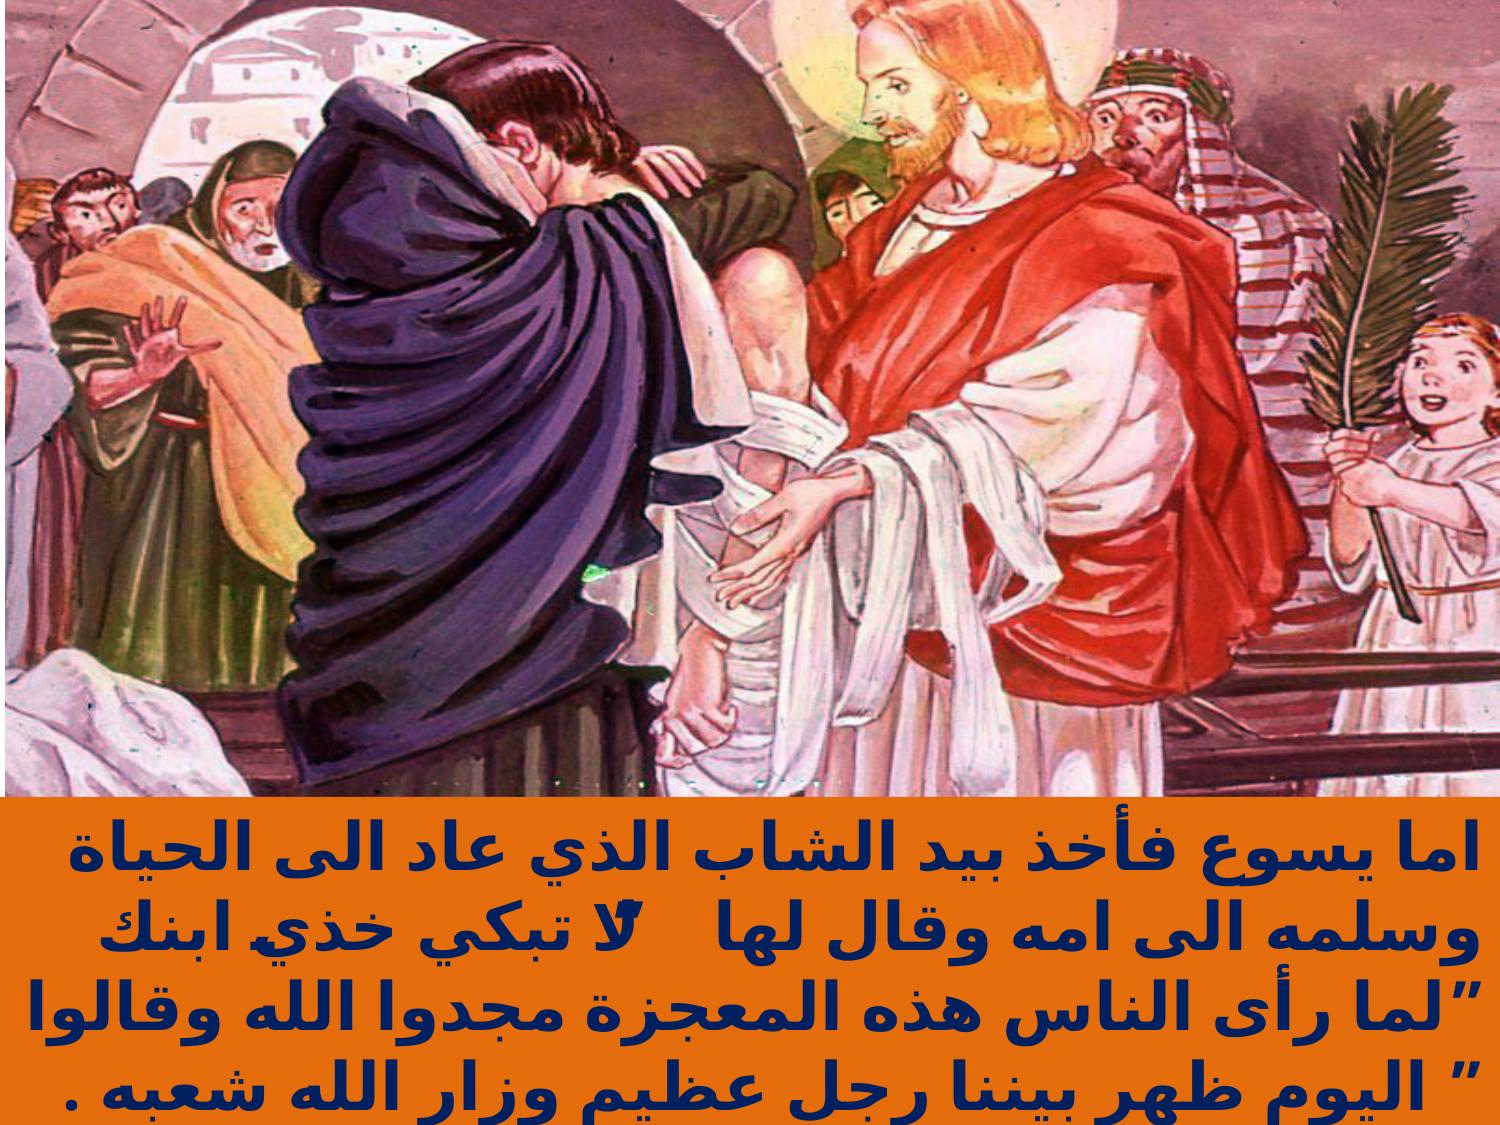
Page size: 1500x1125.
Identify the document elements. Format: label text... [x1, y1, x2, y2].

picture [5, 0, 1500, 798]
text_box اما يسوع فأخذ بيد الشاب الذي عاد الى الحياة وسلمه الى امه وقال لها ” لا تبكي خذي ابنك ”لما رأى الناس هذه المعجزة مجدوا الله وقالوا ” اليوم ظهر بيننا رجل عظيم وزار الله شعبه . الله وحده يعطي الحياة لأن الحياة ملك له . [0, 798, 1500, 1125]
